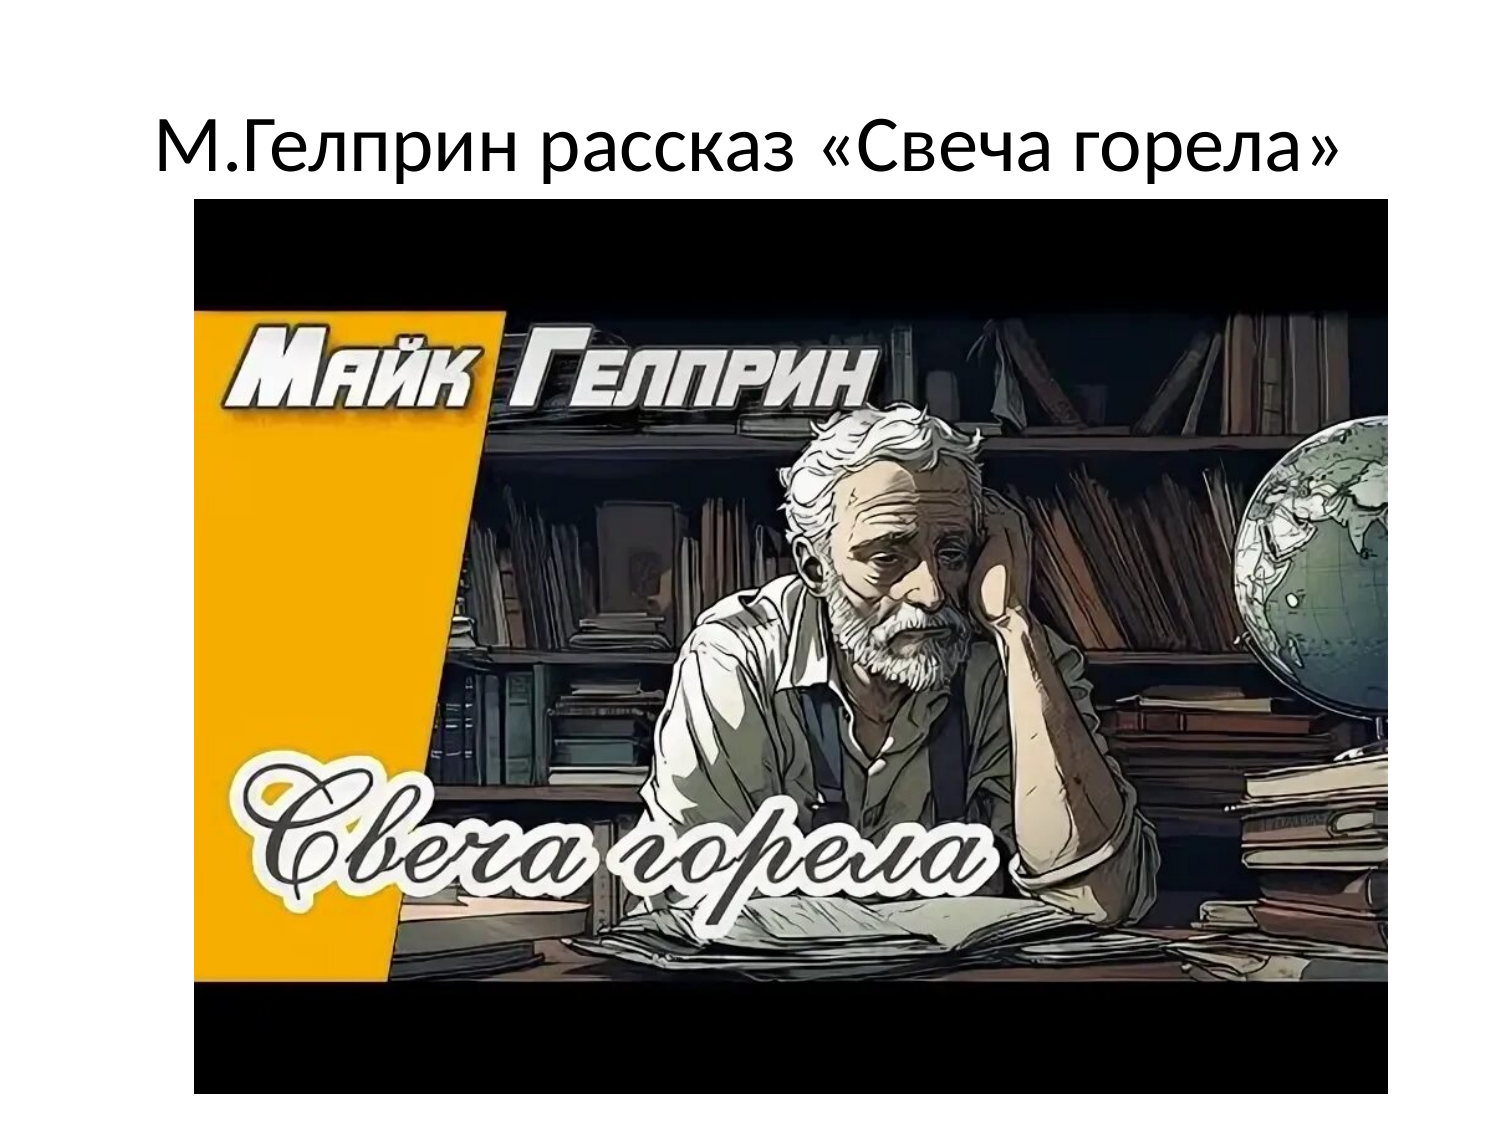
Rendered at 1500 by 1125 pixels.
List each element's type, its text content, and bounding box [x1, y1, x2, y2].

picture [194, 199, 1388, 1095]
title М.Гелприн рассказ «Свеча горела» [75, 45, 1425, 233]
